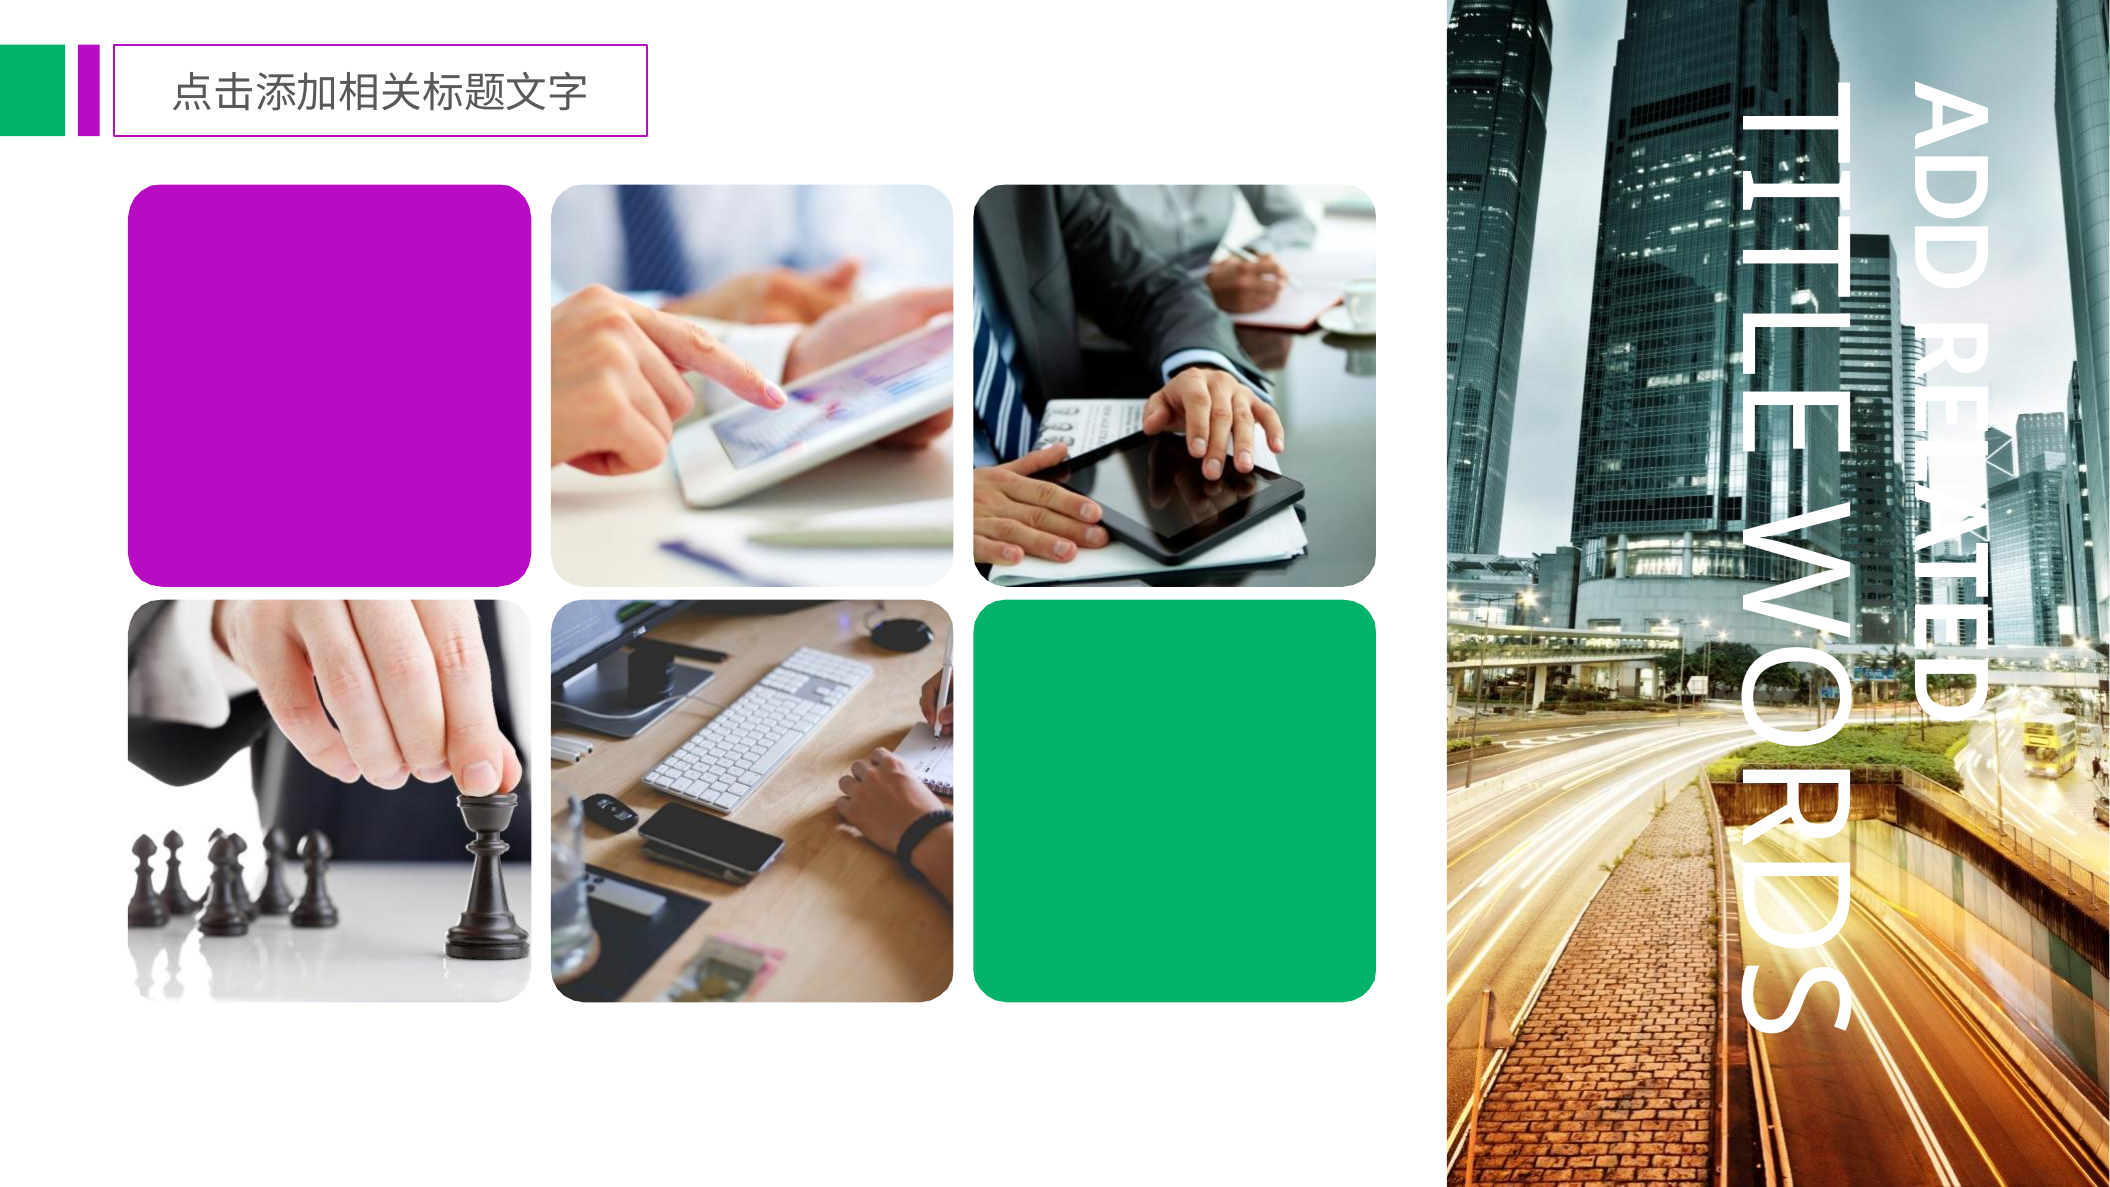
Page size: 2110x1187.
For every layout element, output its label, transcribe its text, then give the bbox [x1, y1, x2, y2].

text_box [973, 184, 1376, 587]
text_box [127, 599, 532, 1003]
text_box ADD RELATED TITLE WORDS [1705, 66, 2036, 1107]
text_box [973, 599, 1376, 1003]
text_box [550, 599, 954, 1003]
text_box [550, 184, 954, 587]
text_box 点击添加相关标题文字 [135, 44, 625, 137]
text_box [1446, 0, 2110, 1187]
text_box [127, 184, 532, 587]
